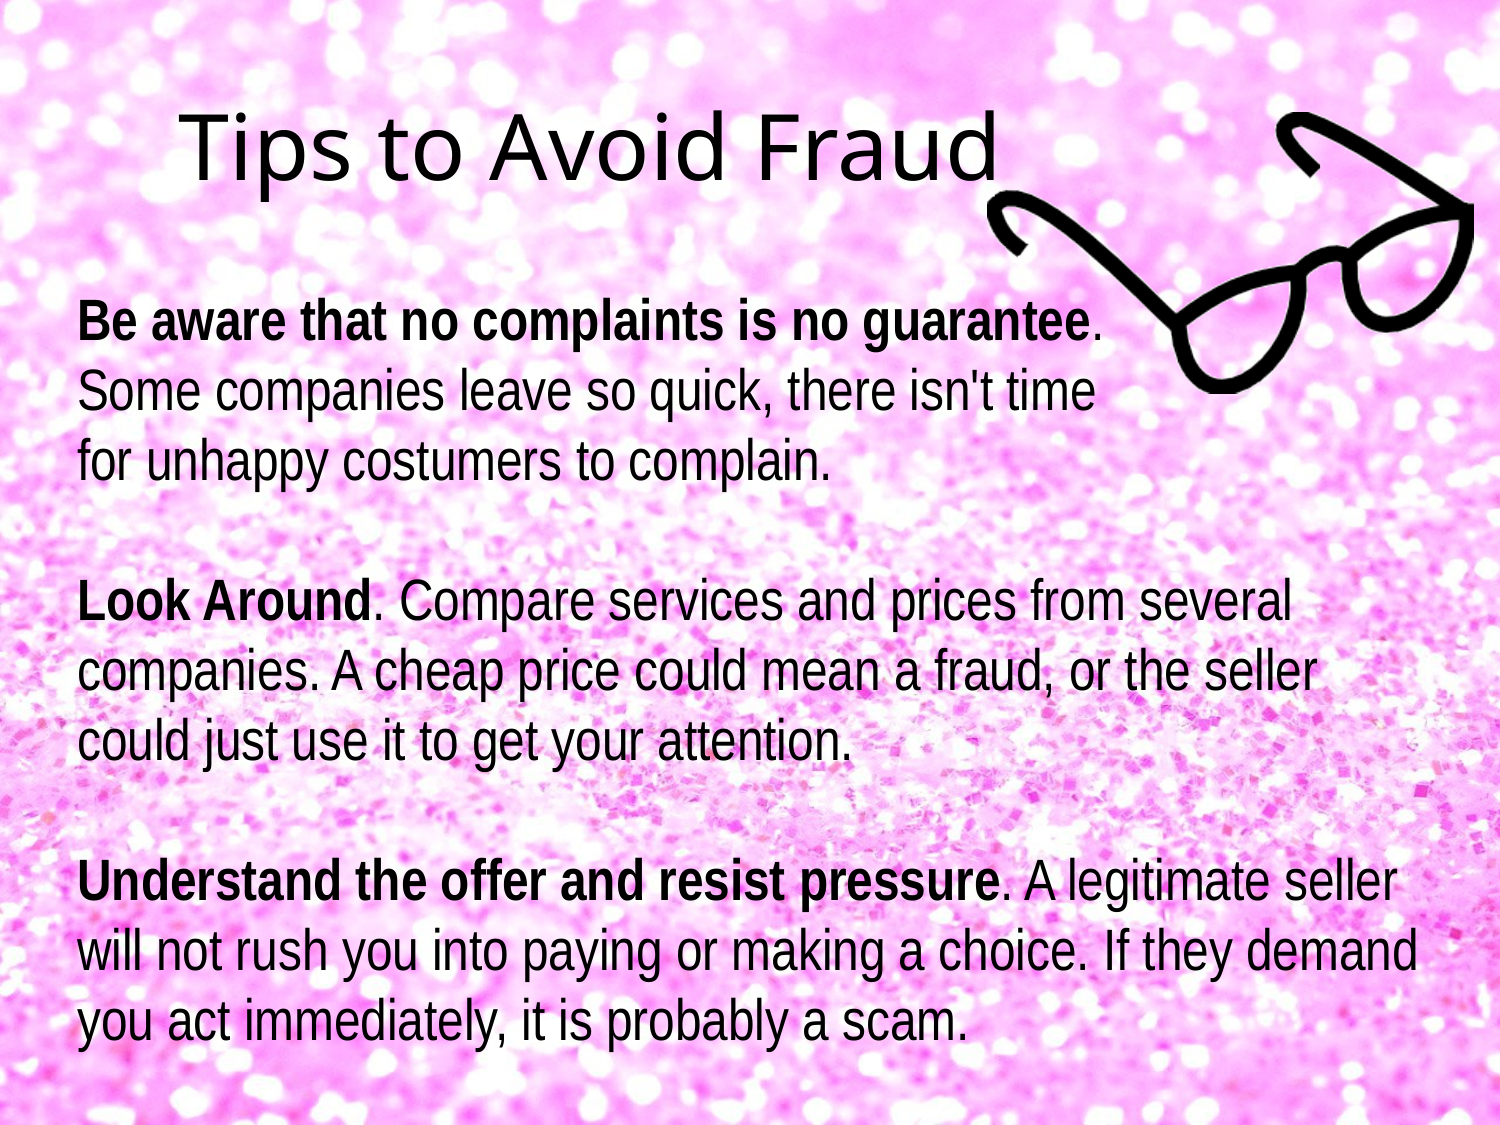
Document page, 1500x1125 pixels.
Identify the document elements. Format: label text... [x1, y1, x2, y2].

title Tips to Avoid Fraud [62, 49, 1120, 238]
picture [0, 0, 1500, 1125]
text_box Be aware that no complaints is no guarantee. Some companies leave so quick, there isn't time for unhappy costumers to complain. Look Around. Compare services and prices from several companies. A cheap price could mean a fraud, or the seller could just use it to get your attention. Understand the offer and resist pressure. A legitimate seller will not rush you into paying or making a choice. If they demand you act immediately, it is probably a scam. [62, 275, 1438, 1060]
